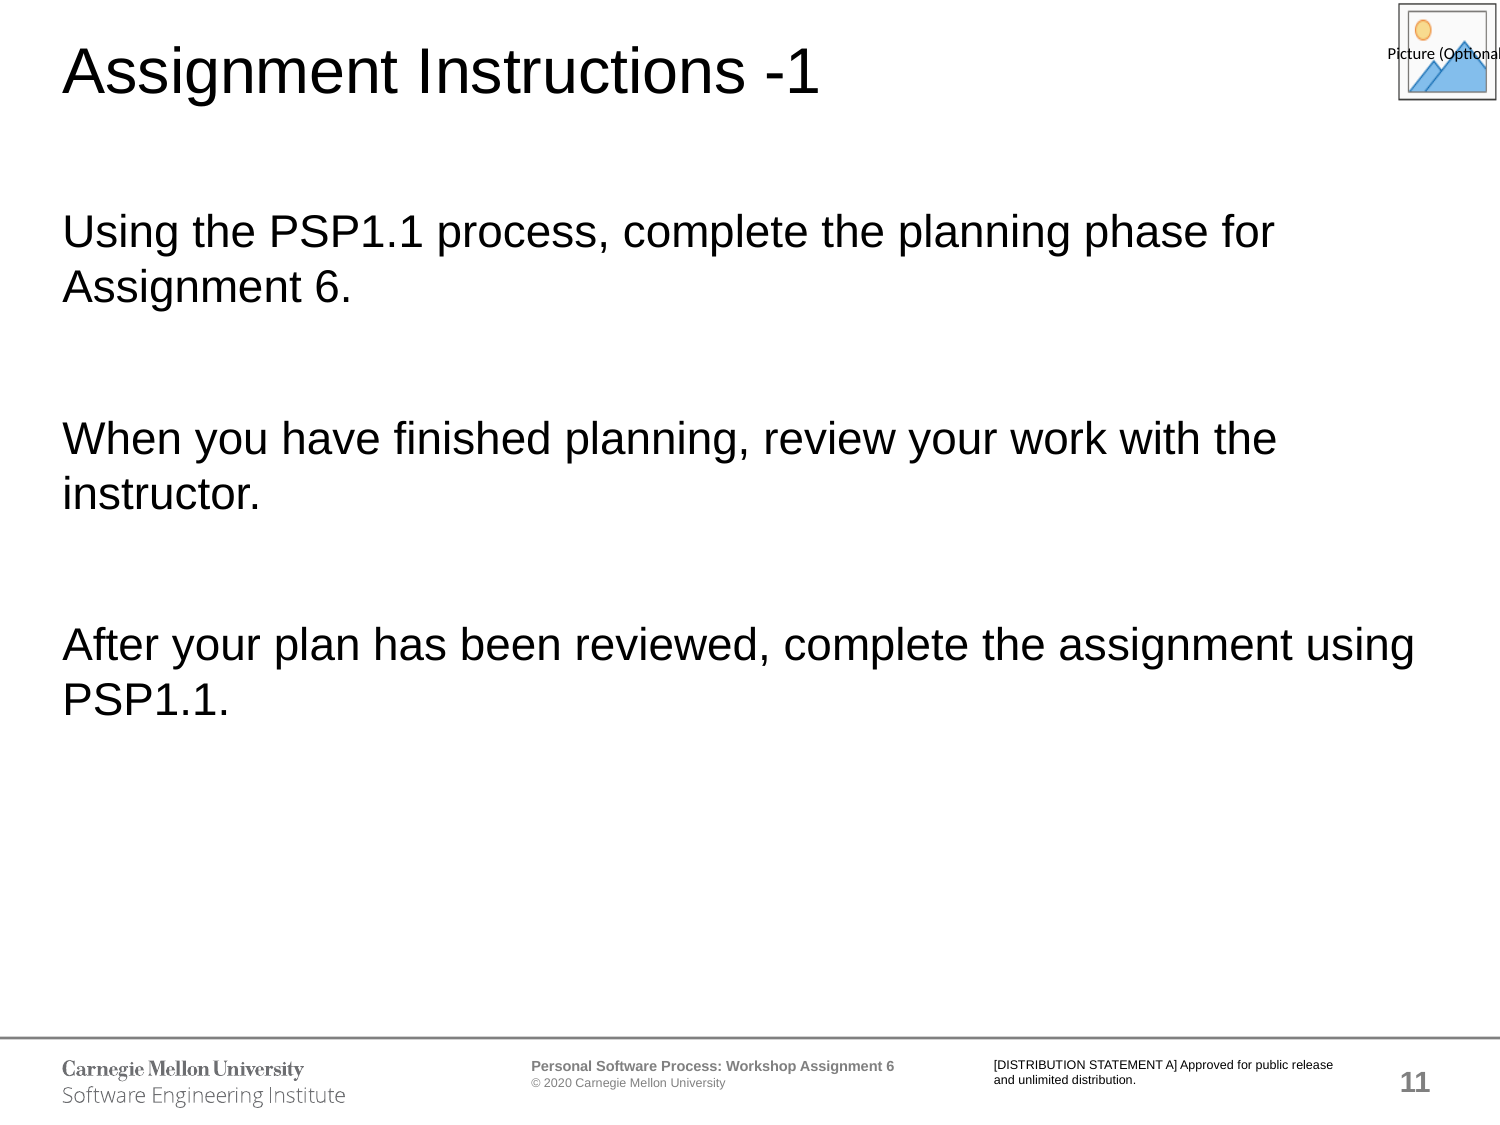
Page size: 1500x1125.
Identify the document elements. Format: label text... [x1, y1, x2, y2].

picture [1394, 0, 1500, 105]
list Using the PSP1.1 process, complete the planning phase for Assignment 6. When you have finished planning, review your work with the instructor. After your plan has been reviewed, complete the assignment using PSP1.1. [62, 201, 1431, 1000]
title Assignment Instructions -1 [62, 37, 1338, 182]
